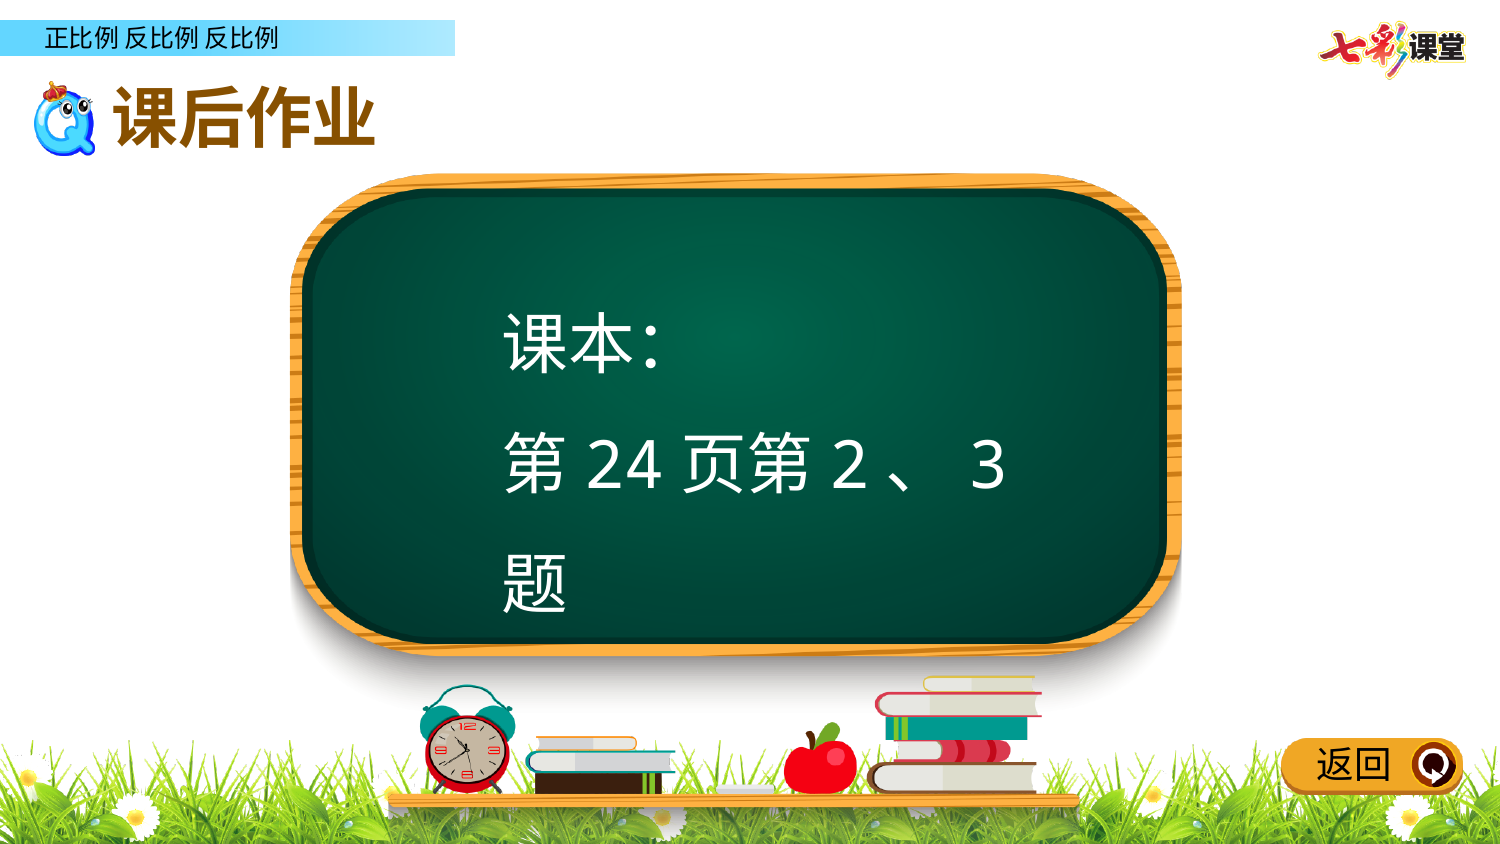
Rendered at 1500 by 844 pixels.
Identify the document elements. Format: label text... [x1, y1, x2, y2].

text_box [1281, 733, 1464, 795]
picture [1316, 20, 1468, 80]
text_box 课后作业 [100, 69, 404, 161]
picture [34, 80, 96, 157]
picture [0, 173, 1500, 844]
